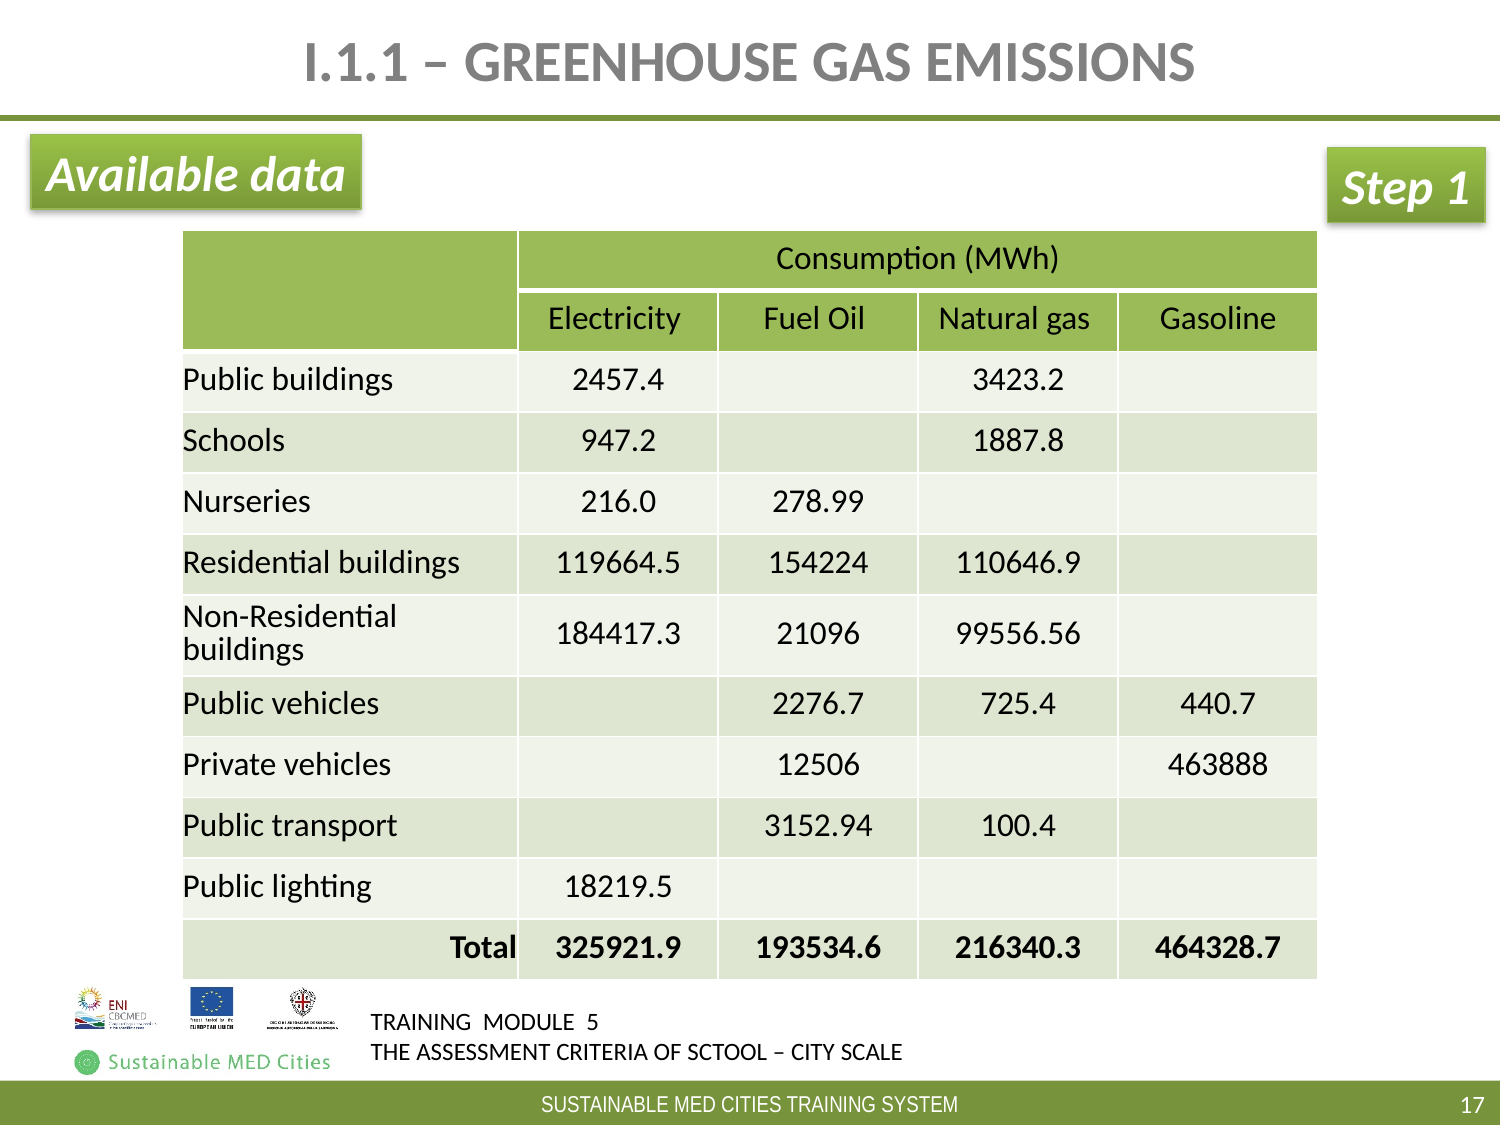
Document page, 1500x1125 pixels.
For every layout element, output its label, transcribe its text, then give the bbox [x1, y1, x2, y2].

table_cell 216340.3 [919, 920, 1117, 979]
table_cell 154224 [719, 535, 917, 594]
table_cell 184417.3 [519, 596, 717, 675]
table_cell 463888 [1119, 737, 1317, 797]
table_cell Public vehicles [183, 677, 517, 736]
table_cell [519, 798, 717, 857]
table_cell 18219.5 [519, 859, 717, 918]
table_cell 440.7 [1119, 677, 1317, 736]
table_cell 21096 [719, 596, 917, 675]
table_cell Private vehicles [183, 737, 517, 797]
table_cell [719, 859, 917, 918]
table_cell 3423.2 [919, 352, 1117, 411]
table_cell 119664.5 [519, 535, 717, 594]
table_cell Residential buildings [183, 535, 517, 594]
table_cell [719, 352, 917, 411]
table_cell 100.4 [919, 798, 1117, 857]
table_cell 2457.4 [519, 352, 717, 411]
text_box Step 1 [1327, 147, 1486, 223]
slide_number 17 [1149, 1081, 1500, 1125]
table_cell 464328.7 [1119, 920, 1317, 979]
table_cell Schools [183, 413, 517, 472]
table_cell 3152.94 [719, 798, 917, 857]
title I.1.1 – GREENHOUSE GAS EMISSIONS [0, 0, 1500, 117]
table_cell [519, 737, 717, 797]
table_cell [1119, 474, 1317, 533]
table_cell 216.0 [519, 474, 717, 533]
table_cell [919, 737, 1117, 797]
picture [62, 978, 356, 1080]
table_cell [1119, 596, 1317, 675]
text_box Available data [30, 134, 362, 210]
table_cell Gasoline [1119, 293, 1317, 351]
table_header Consumption (MWh) [519, 231, 1317, 288]
table_cell [919, 859, 1117, 918]
table_cell [519, 677, 717, 736]
table_cell Non-Residential buildings [183, 596, 517, 675]
table_cell [1119, 798, 1317, 857]
table_cell 725.4 [919, 677, 1117, 736]
table_cell Total [183, 920, 517, 979]
table_cell Electricity [519, 293, 717, 351]
table_cell 278.99 [719, 474, 917, 533]
table_cell Public lighting [183, 859, 517, 918]
table_cell 1887.8 [919, 413, 1117, 472]
table_cell 193534.6 [719, 920, 917, 979]
table_cell [719, 413, 917, 472]
table_cell [1119, 859, 1317, 918]
table_cell 99556.56 [919, 596, 1117, 675]
table_cell Public transport [183, 798, 517, 857]
table_cell Public buildings [183, 354, 517, 411]
table_cell [1119, 535, 1317, 594]
table_cell 947.2 [519, 413, 717, 472]
table_cell [1119, 413, 1317, 472]
table_cell Nurseries [183, 474, 517, 533]
table_cell [1119, 352, 1317, 411]
table_cell Natural gas [919, 293, 1117, 351]
table_cell [919, 474, 1117, 533]
table_cell 110646.9 [919, 535, 1117, 594]
table_header [183, 231, 517, 349]
table_cell 12506 [719, 737, 917, 797]
table_cell 325921.9 [519, 920, 717, 979]
table_cell Fuel Oil [719, 293, 917, 351]
table_cell 2276.7 [719, 677, 917, 736]
